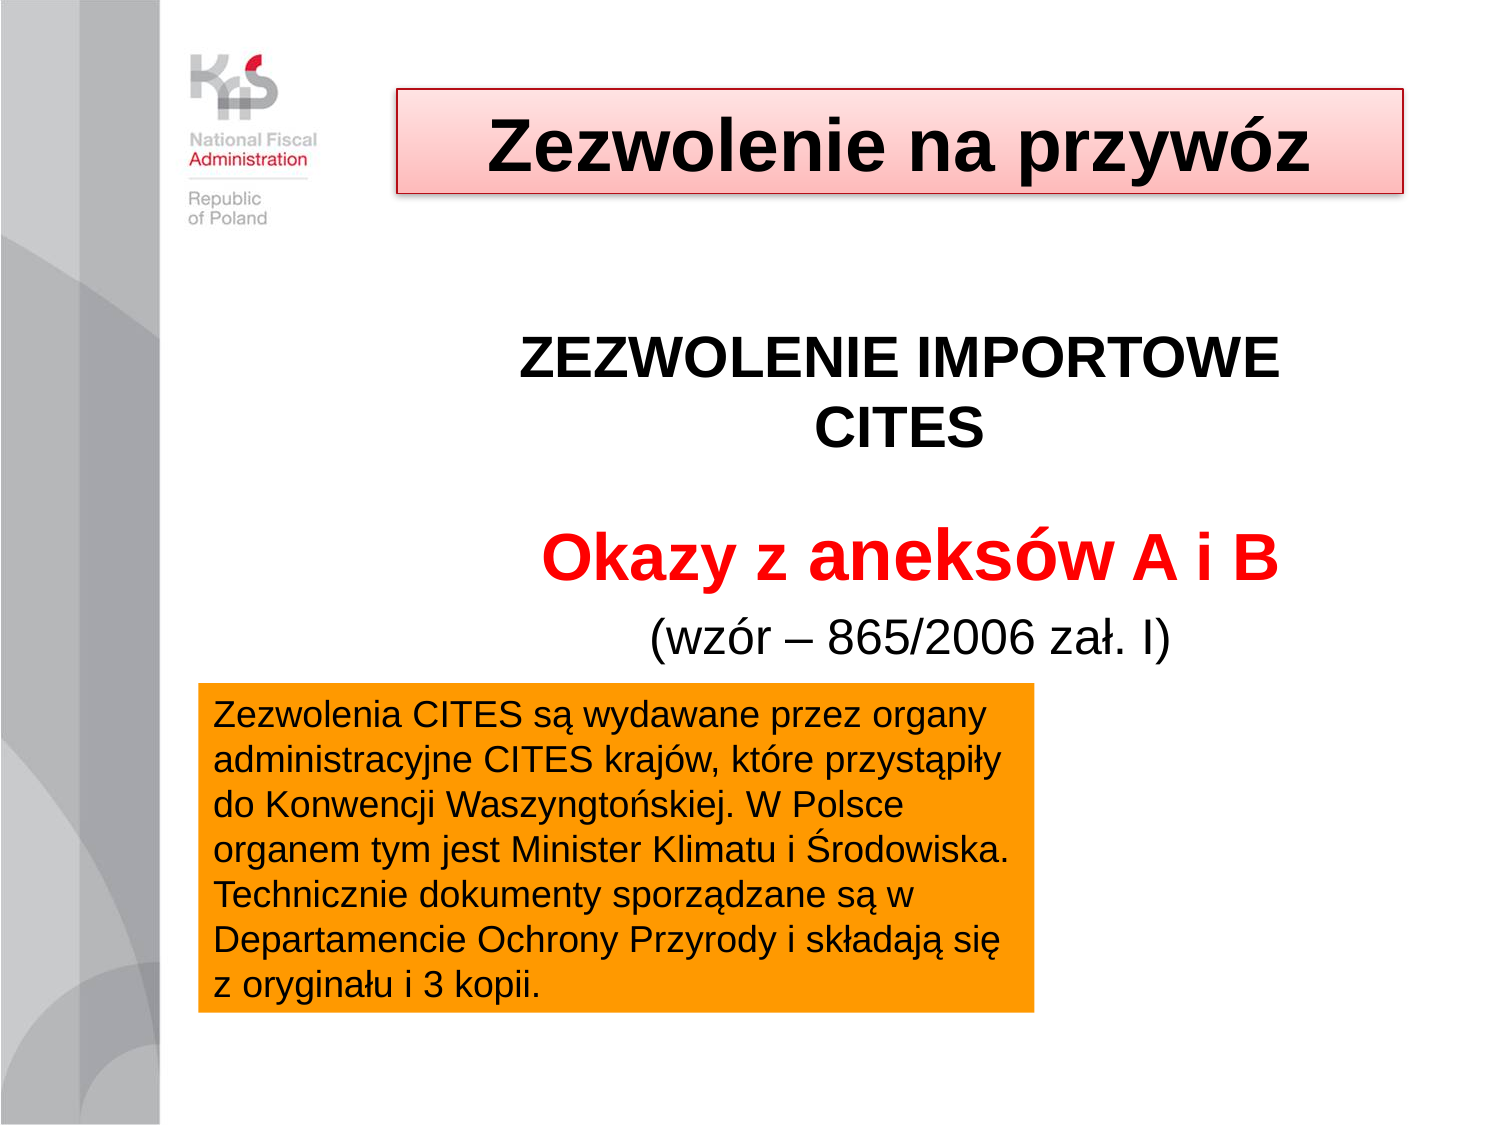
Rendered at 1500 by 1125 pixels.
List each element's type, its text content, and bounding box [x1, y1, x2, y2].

text_box ZEZWOLENIE IMPORTOWE CITES [447, 312, 1353, 467]
text_box Zezwolenia CITES są wydawane przez organy administracyjne CITES krajów, które przystąpiły do Konwencji Waszyngtońskiej. W Polsce organem tym jest Minister Klimatu i Środowiska. Technicznie dokumenty sporządzane są w Departamencie Ochrony Przyrody i składają się z oryginału i 3 kopii. [198, 683, 1035, 1013]
picture [0, 0, 1500, 1125]
text_box Zezwolenie na przywóz [396, 88, 1404, 194]
subtitle Okazy z aneksów A i B (wzór – 865/2006 zał. I) [385, 499, 1437, 689]
